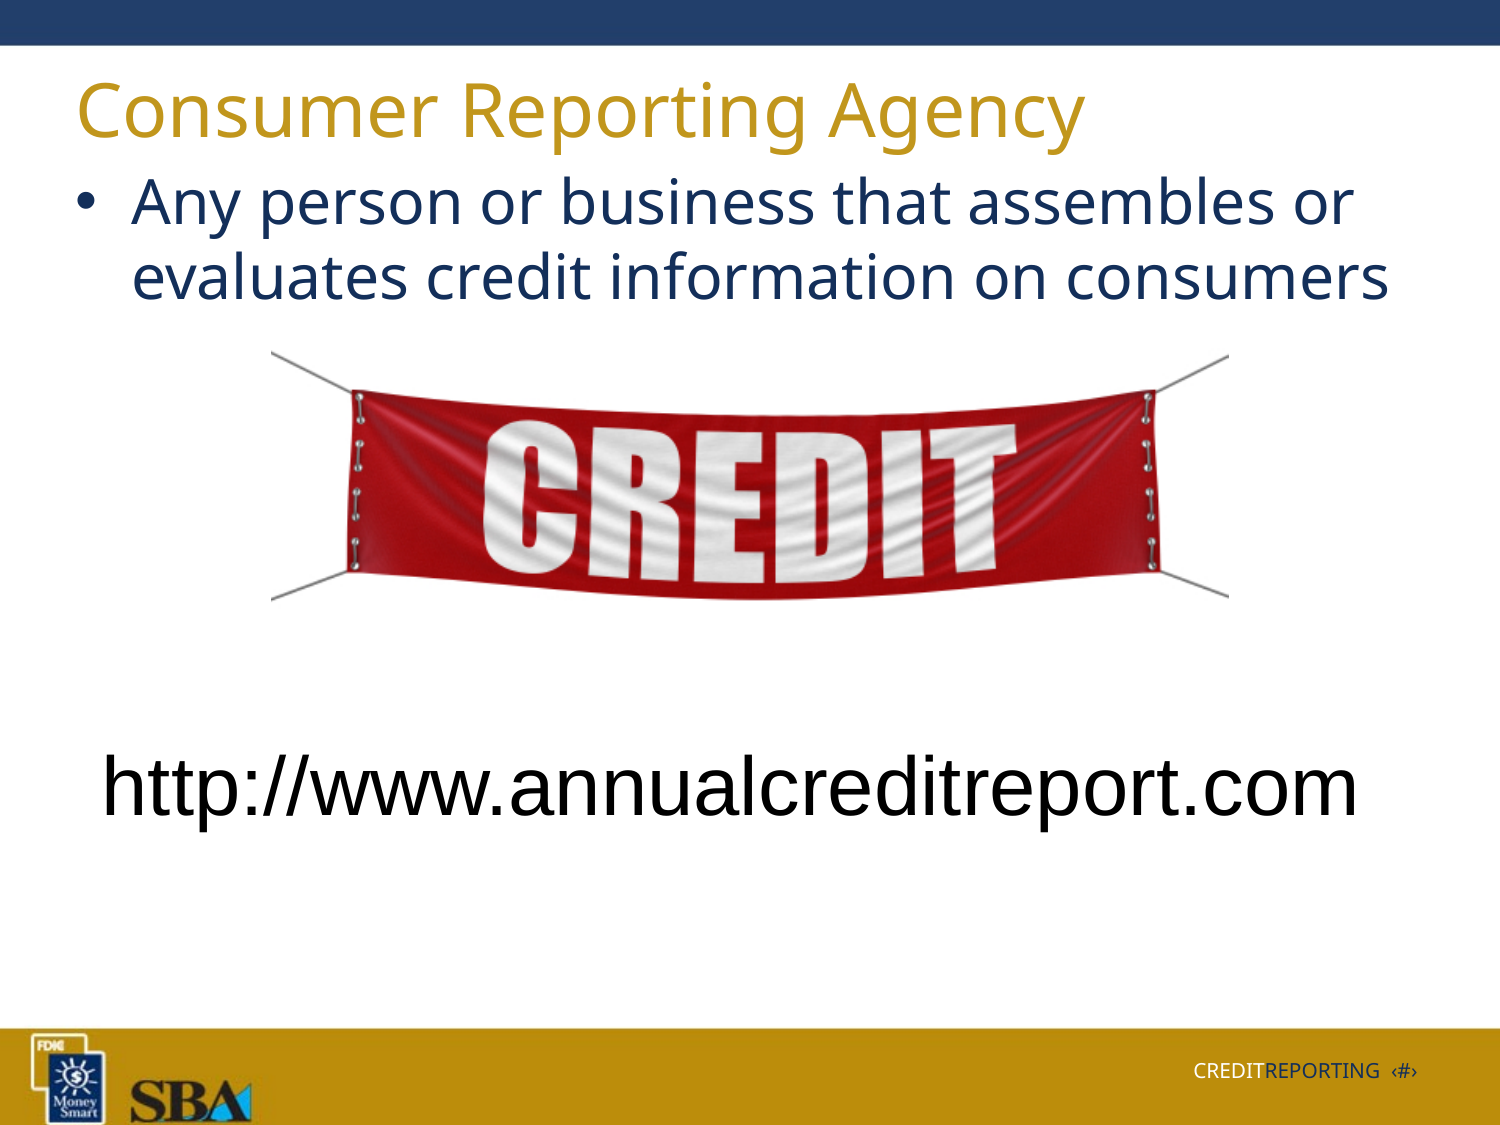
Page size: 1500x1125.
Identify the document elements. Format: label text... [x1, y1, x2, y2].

list Any person or business that assembles or evaluates credit information on consumers [74, 161, 1451, 576]
text_box http://www.annualcreditreport.com [49, 725, 1413, 840]
title Consumer Reporting Agency [74, 61, 1426, 161]
picture [0, 0, 1500, 1125]
